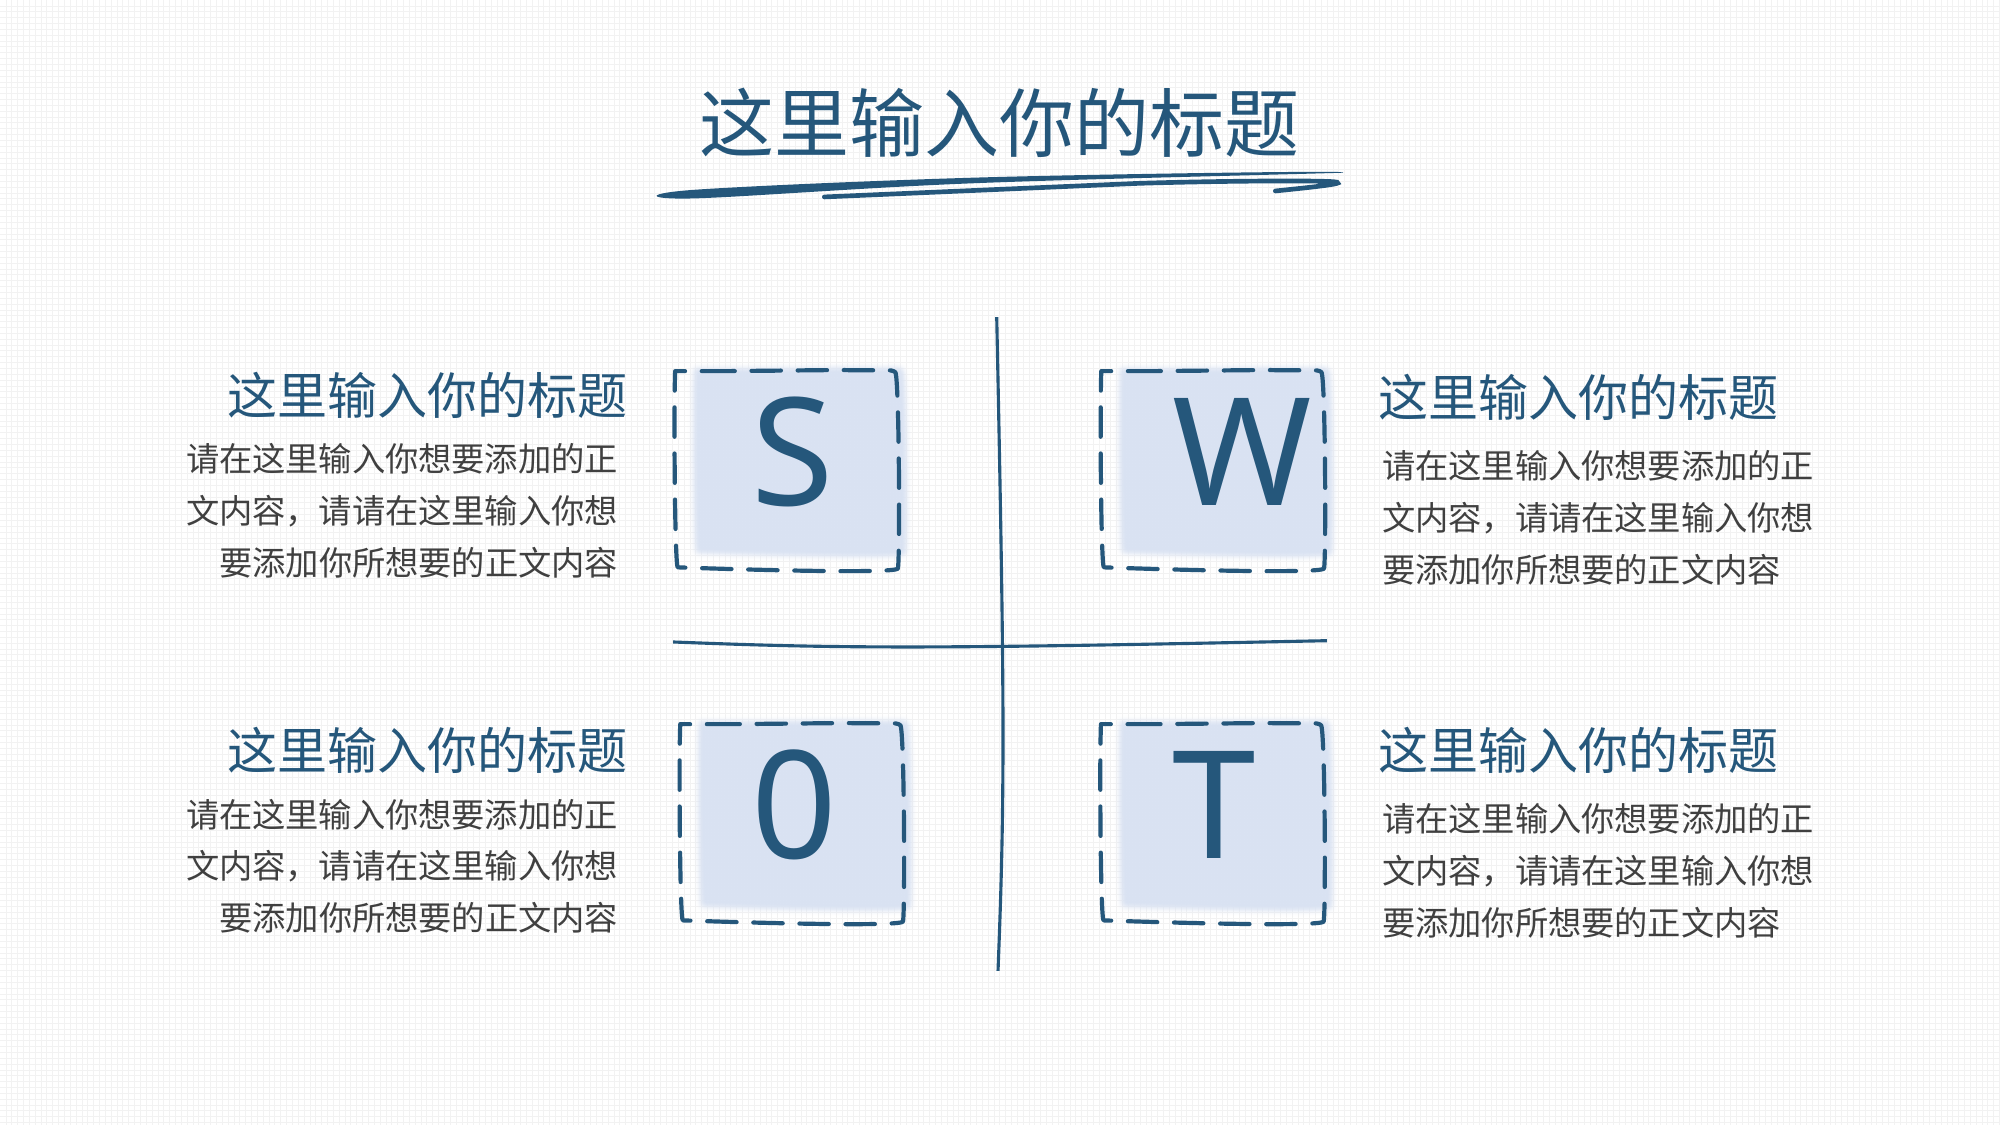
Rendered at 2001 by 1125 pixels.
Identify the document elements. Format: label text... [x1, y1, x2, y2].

list 请在这里输入你想要添加的正文内容，请请在这里输入你想要添加你所想要的正文内容 [144, 774, 634, 1018]
text_box 0 [736, 700, 867, 896]
list 请在这里输入你想要添加的正文内容，请请在这里输入你想要添加你所想要的正文内容 [1367, 425, 1857, 669]
list 这里输入你的标题 [1363, 718, 1887, 841]
list 这里输入你的标题 [118, 718, 642, 841]
list 请在这里输入你想要添加的正文内容，请请在这里输入你想要添加你所想要的正文内容 [144, 419, 634, 662]
text_box S [736, 347, 867, 543]
text_box T [1157, 700, 1288, 896]
list 这里输入你的标题 [118, 363, 642, 486]
list 这里输入你的标题 [1363, 365, 1887, 488]
list 请在这里输入你想要添加的正文内容，请请在这里输入你想要添加你所想要的正文内容 [1367, 778, 1857, 1022]
title 这里输入你的标题 [634, 79, 1366, 178]
text_box W [1157, 347, 1288, 543]
